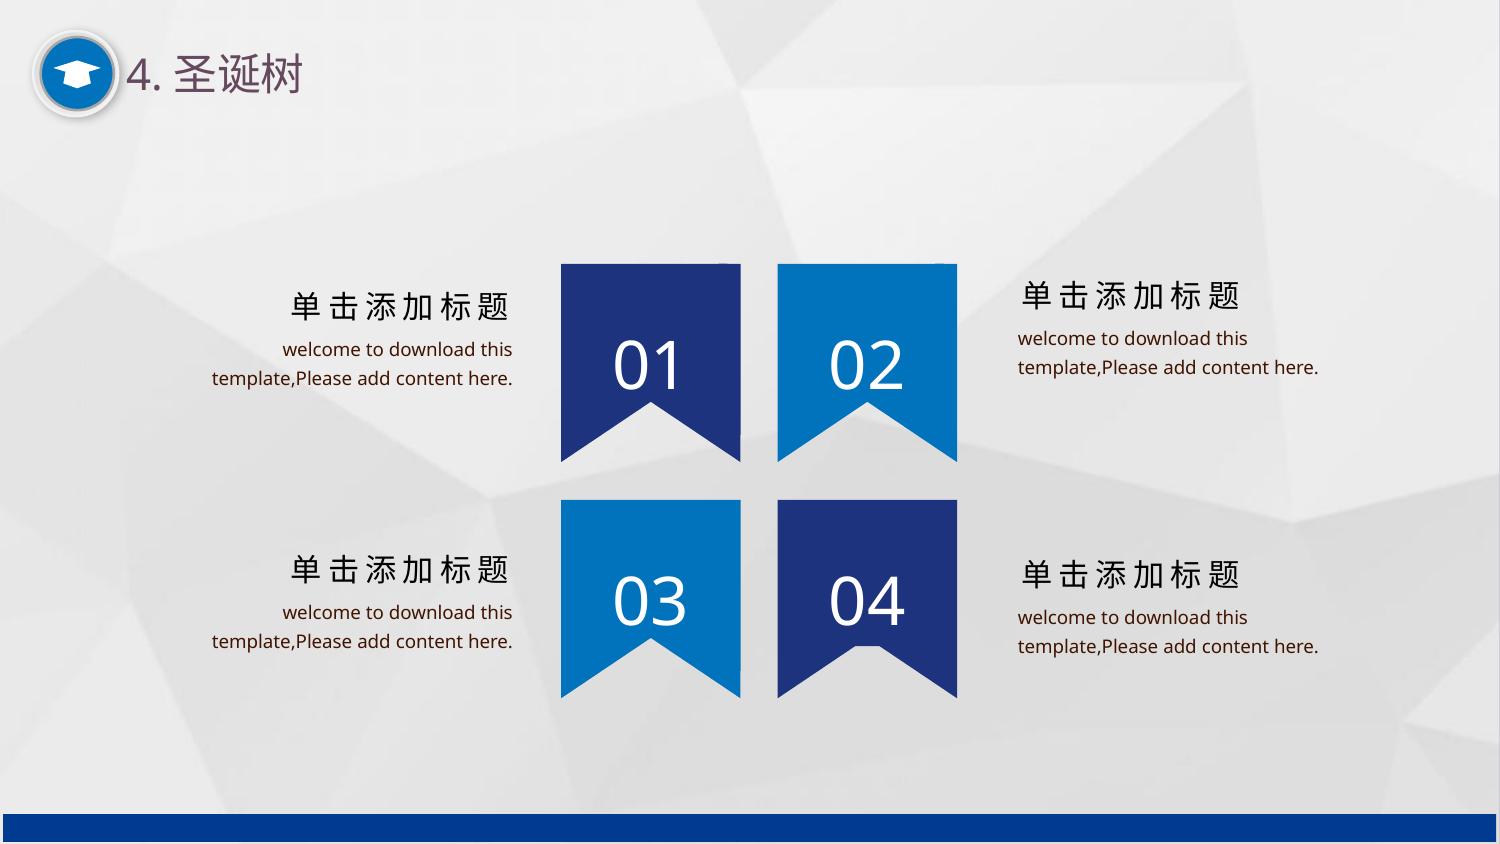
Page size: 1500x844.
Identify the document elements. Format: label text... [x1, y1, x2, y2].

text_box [32, 30, 119, 117]
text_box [777, 499, 958, 699]
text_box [561, 263, 741, 463]
text_box welcome to download this template,Please add content here. [155, 586, 528, 661]
text_box 4.圣诞树 [119, 39, 320, 107]
text_box 单击添加标题 [275, 531, 524, 586]
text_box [777, 263, 958, 463]
text_box welcome to download this template,Please add content here. [1003, 591, 1376, 665]
text_box 单击添加标题 [1006, 257, 1255, 312]
text_box 单击添加标题 [275, 268, 524, 323]
text_box welcome to download this template,Please add content here. [1003, 312, 1376, 386]
picture [0, 0, 1500, 844]
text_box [561, 499, 741, 699]
text_box [2, 813, 1497, 843]
text_box welcome to download this template,Please add content here. [155, 323, 528, 397]
text_box 单击添加标题 [1006, 536, 1255, 591]
